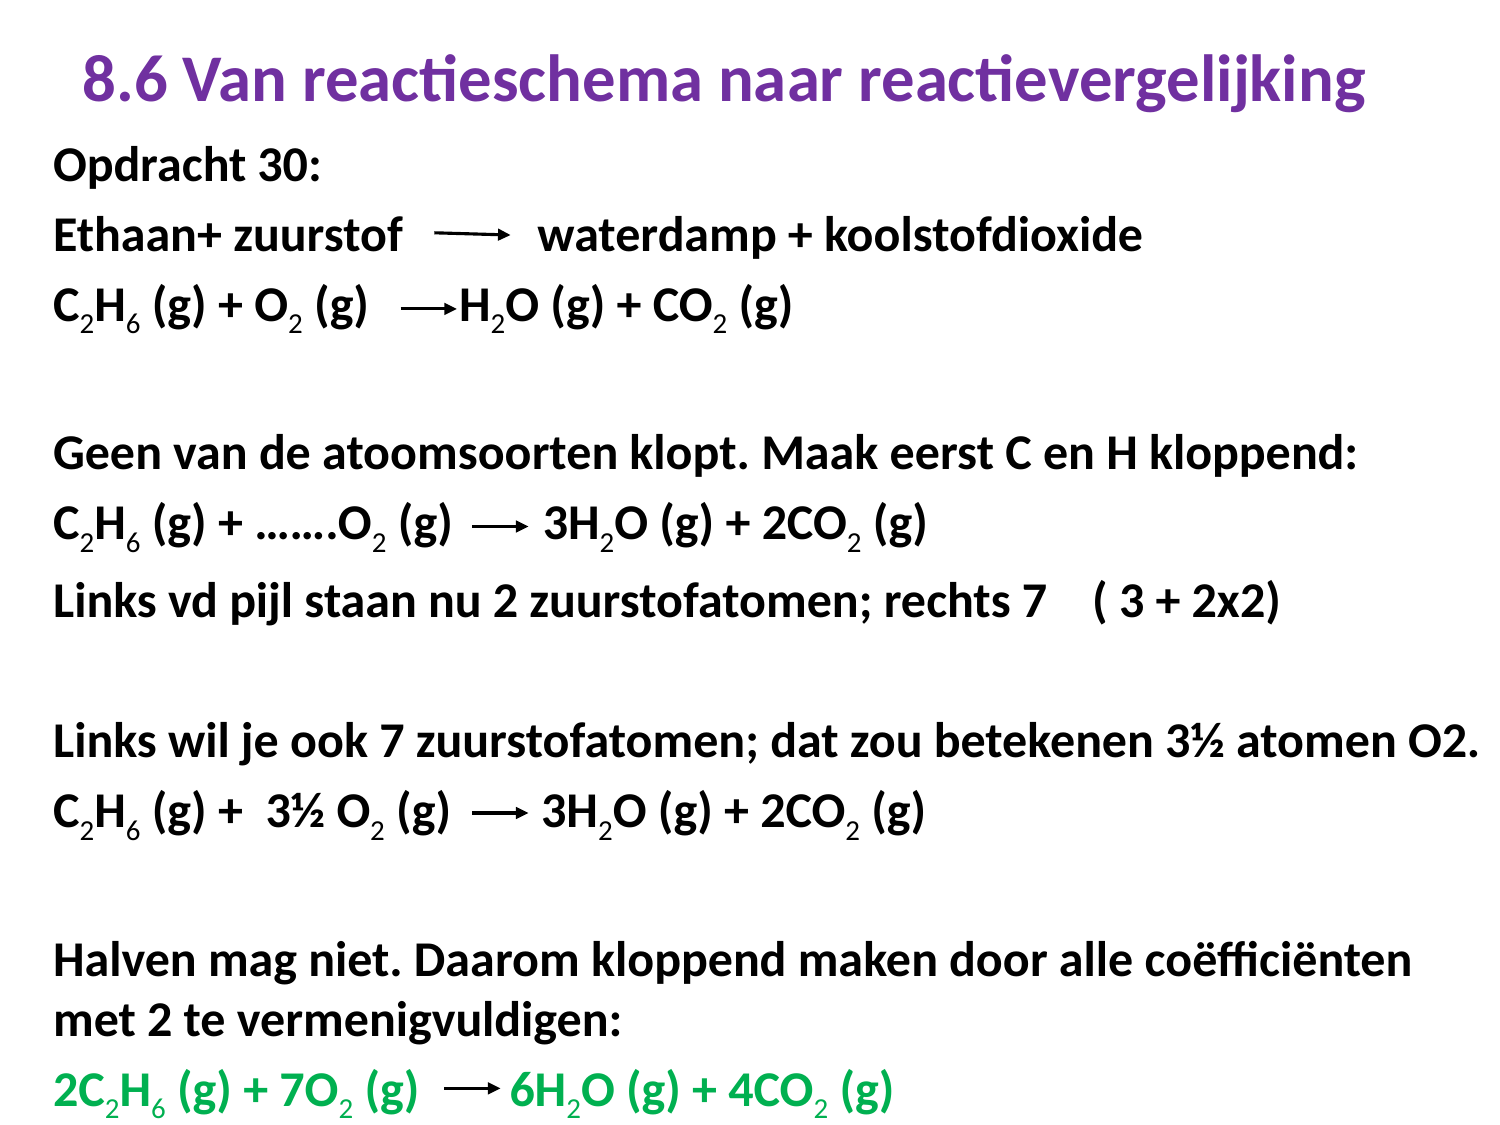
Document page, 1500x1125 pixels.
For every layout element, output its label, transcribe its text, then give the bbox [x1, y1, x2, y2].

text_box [434, 232, 511, 236]
list Opdracht 30: Ethaan+ zuurstof waterdamp + koolstofdioxide C2H6 (g) + O2 (g) H2O (g) + CO2 (g) Geen van de atoomsoorten klopt. Maak eerst C en H kloppend: C2H6 (g) + …….O2 (g) 3H2O (g) + 2CO2 (g) Links vd pijl staan nu 2 zuurstofatomen; rechts 7 ( 3 + 2x2) Links wil je ook 7 zuurstofatomen; dat zou betekenen 3½ atomen O2. C2H6 (g) + 3½ O2 (g) 3H2O (g) + 2CO2 (g) Halven mag niet. Daarom kloppend maken door alle coëfficiënten met 2 te vermenigvuldigen: 2C2H6 (g) + 7O2 (g) 6H2O (g) + 4CO2 (g) [37, 123, 1500, 1064]
title 8.6 Van reactieschema naar reactievergelijking [67, 26, 1466, 123]
